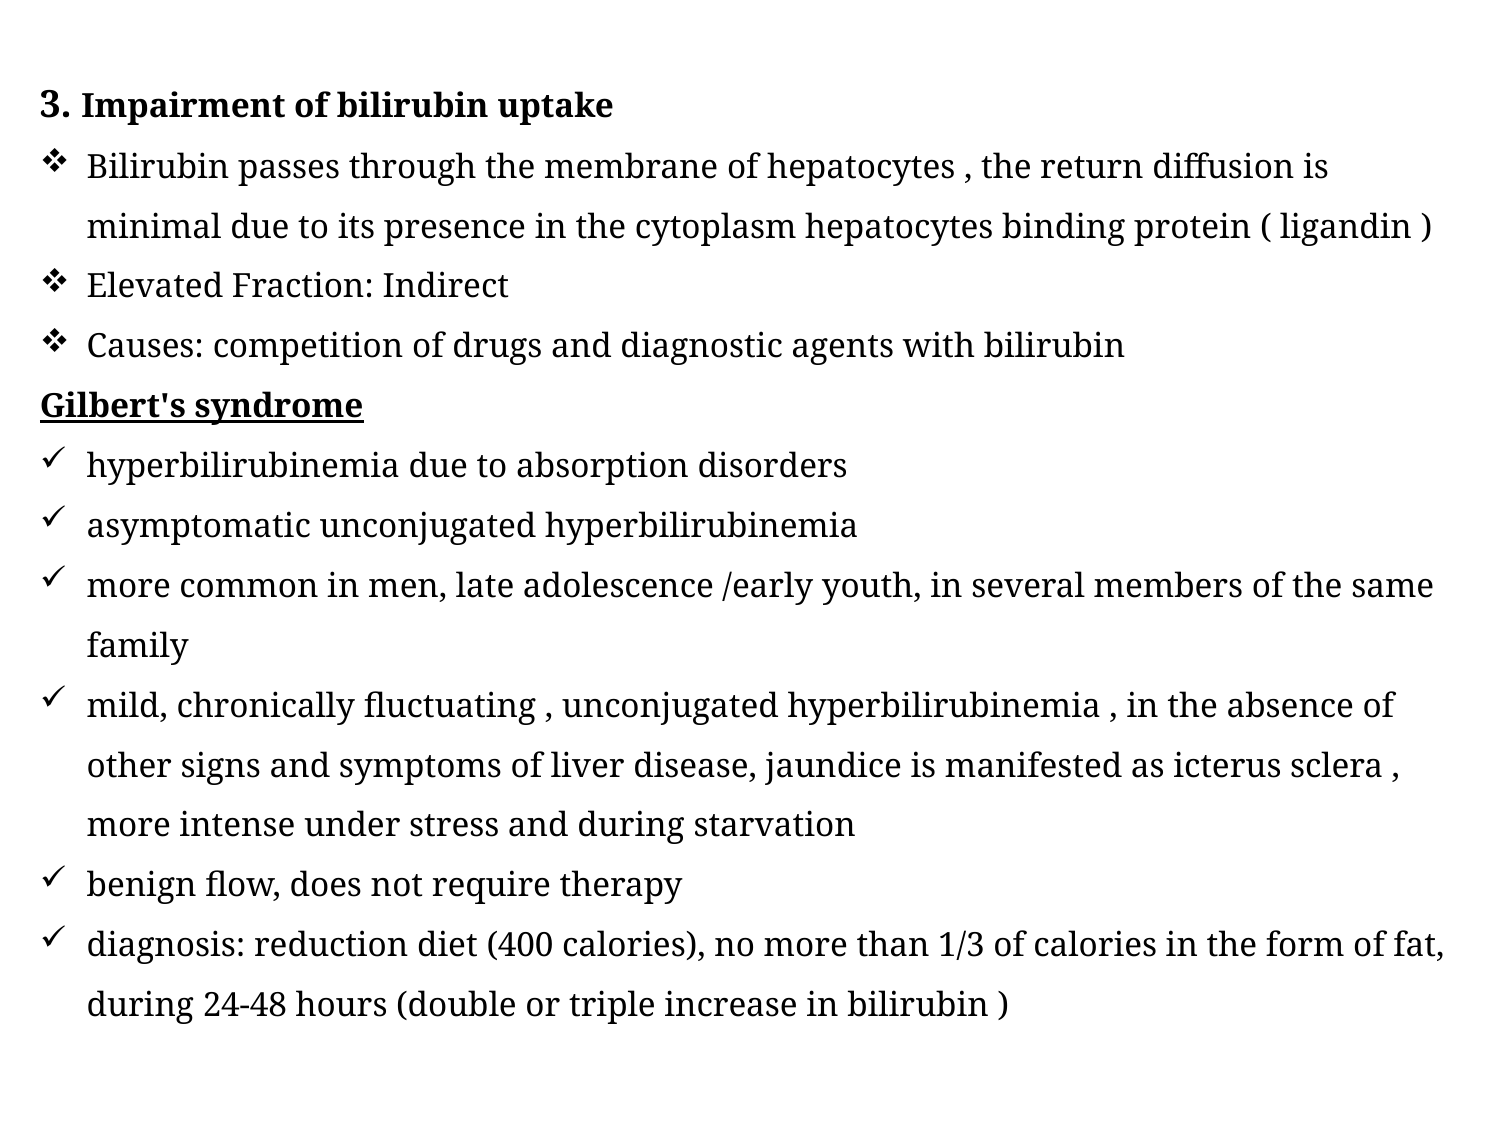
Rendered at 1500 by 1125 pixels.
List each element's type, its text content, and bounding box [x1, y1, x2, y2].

text_box 3. Impairment of bilirubin uptake Bilirubin passes through the membrane of hepatocytes , the return diffusion is minimal due to its presence in the cytoplasm hepatocytes binding protein ( ligandin ) Elevated Fraction: Indirect Causes: competition of drugs and diagnostic agents with bilirubin Gilbert's syndrome hyperbilirubinemia due to absorption disorders asymptomatic unconjugated hyperbilirubinemia more common in men, late adolescence /early youth, in several members of the same family mild, chronically fluctuating , unconjugated hyperbilirubinemia , in the absence of other signs and symptoms of liver disease, jaundice is manifested as icterus sclera , more intense under stress and during starvation benign flow, does not require therapy diagnosis: reduction diet (400 calories), no more than 1/3 of calories in the form of fat, during 24-48 hours (double or triple increase in bilirubin ) [24, 50, 1475, 1031]
